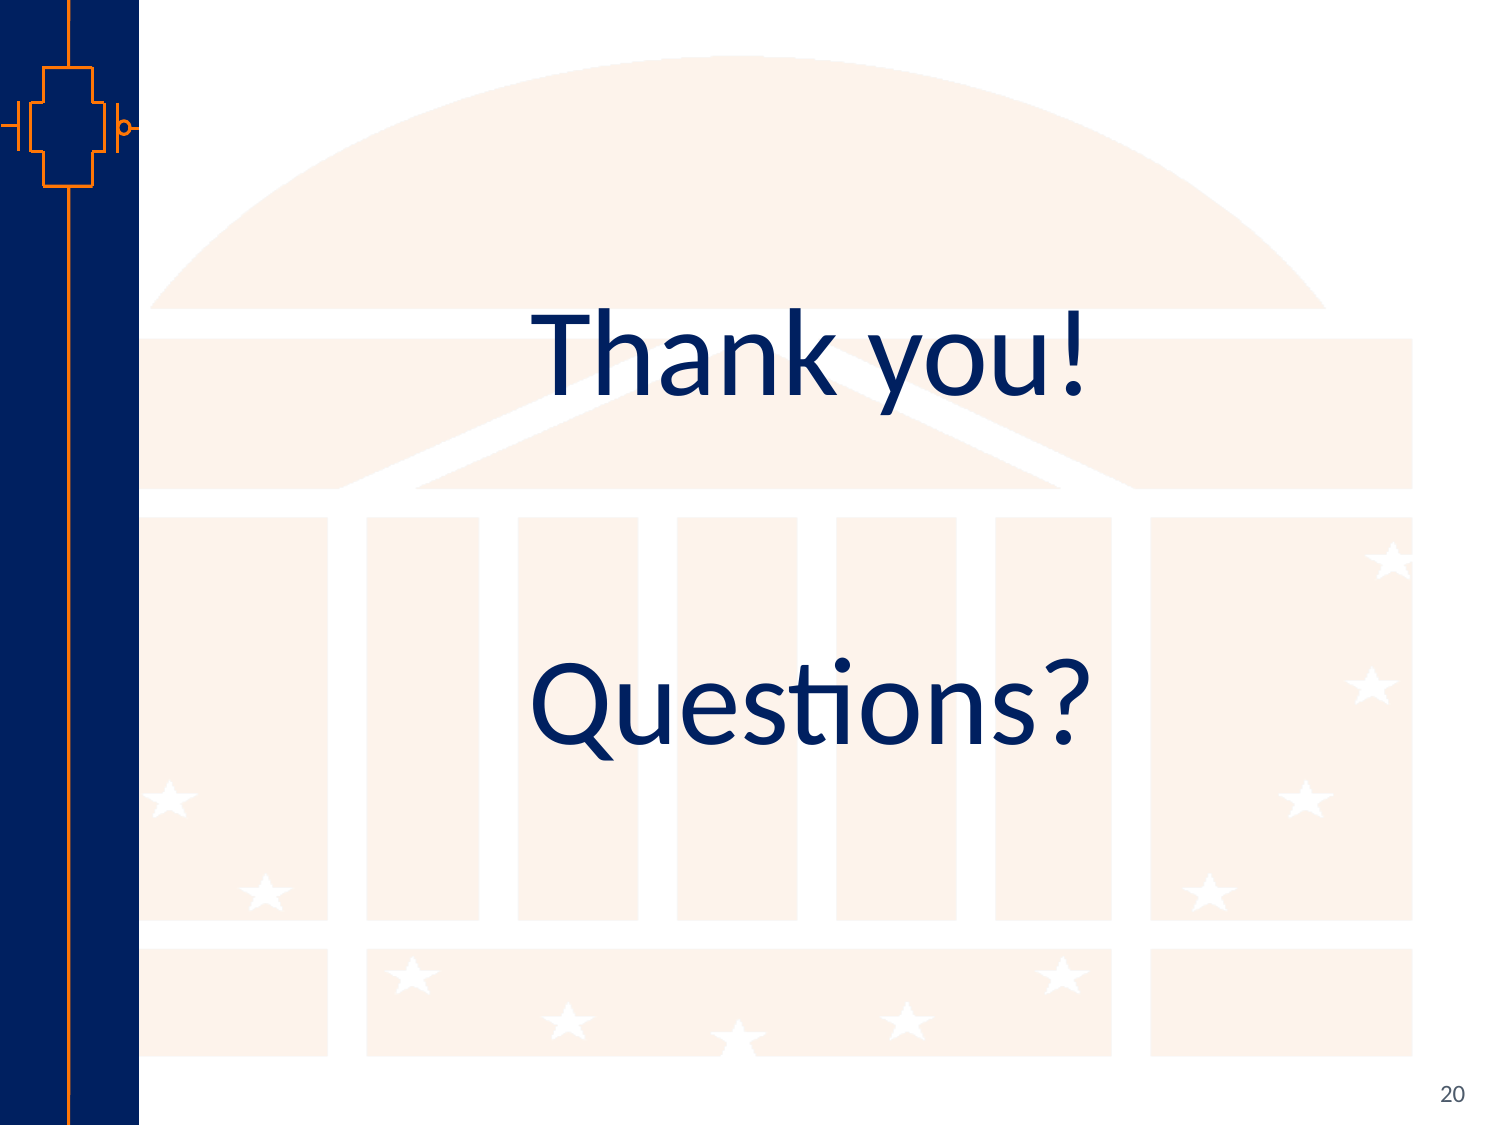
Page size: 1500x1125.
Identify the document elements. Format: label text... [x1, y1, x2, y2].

slide_number 20 [1425, 1062, 1488, 1123]
list Thank you! Questions? [200, 262, 1425, 988]
